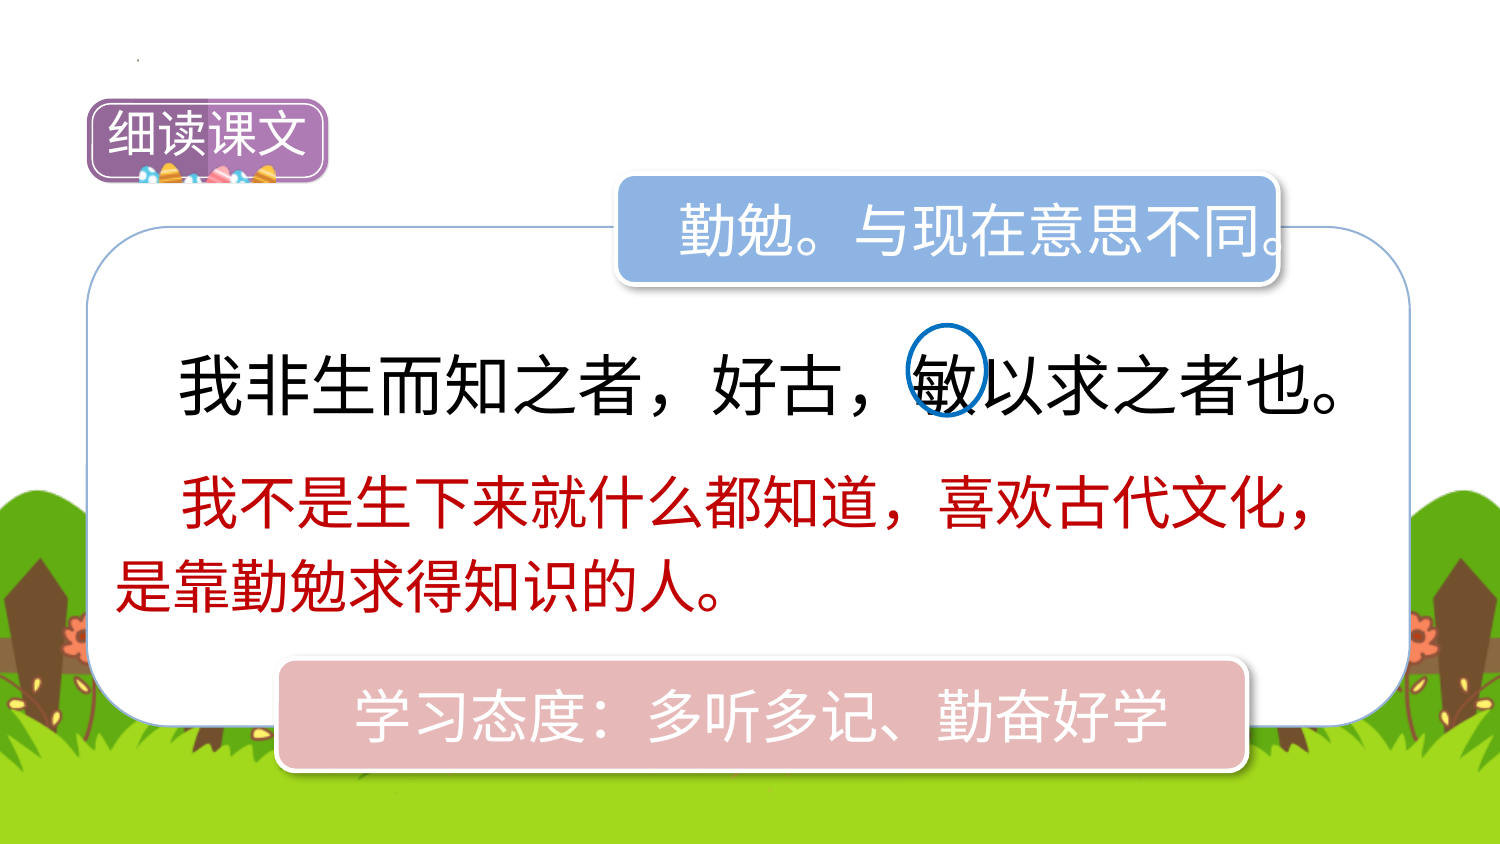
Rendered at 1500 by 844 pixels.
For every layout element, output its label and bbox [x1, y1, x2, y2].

text_box [86, 226, 1410, 727]
text_box [86, 94, 329, 183]
text_box [615, 173, 1279, 342]
text_box [276, 658, 1248, 828]
picture [0, 95, 1500, 844]
